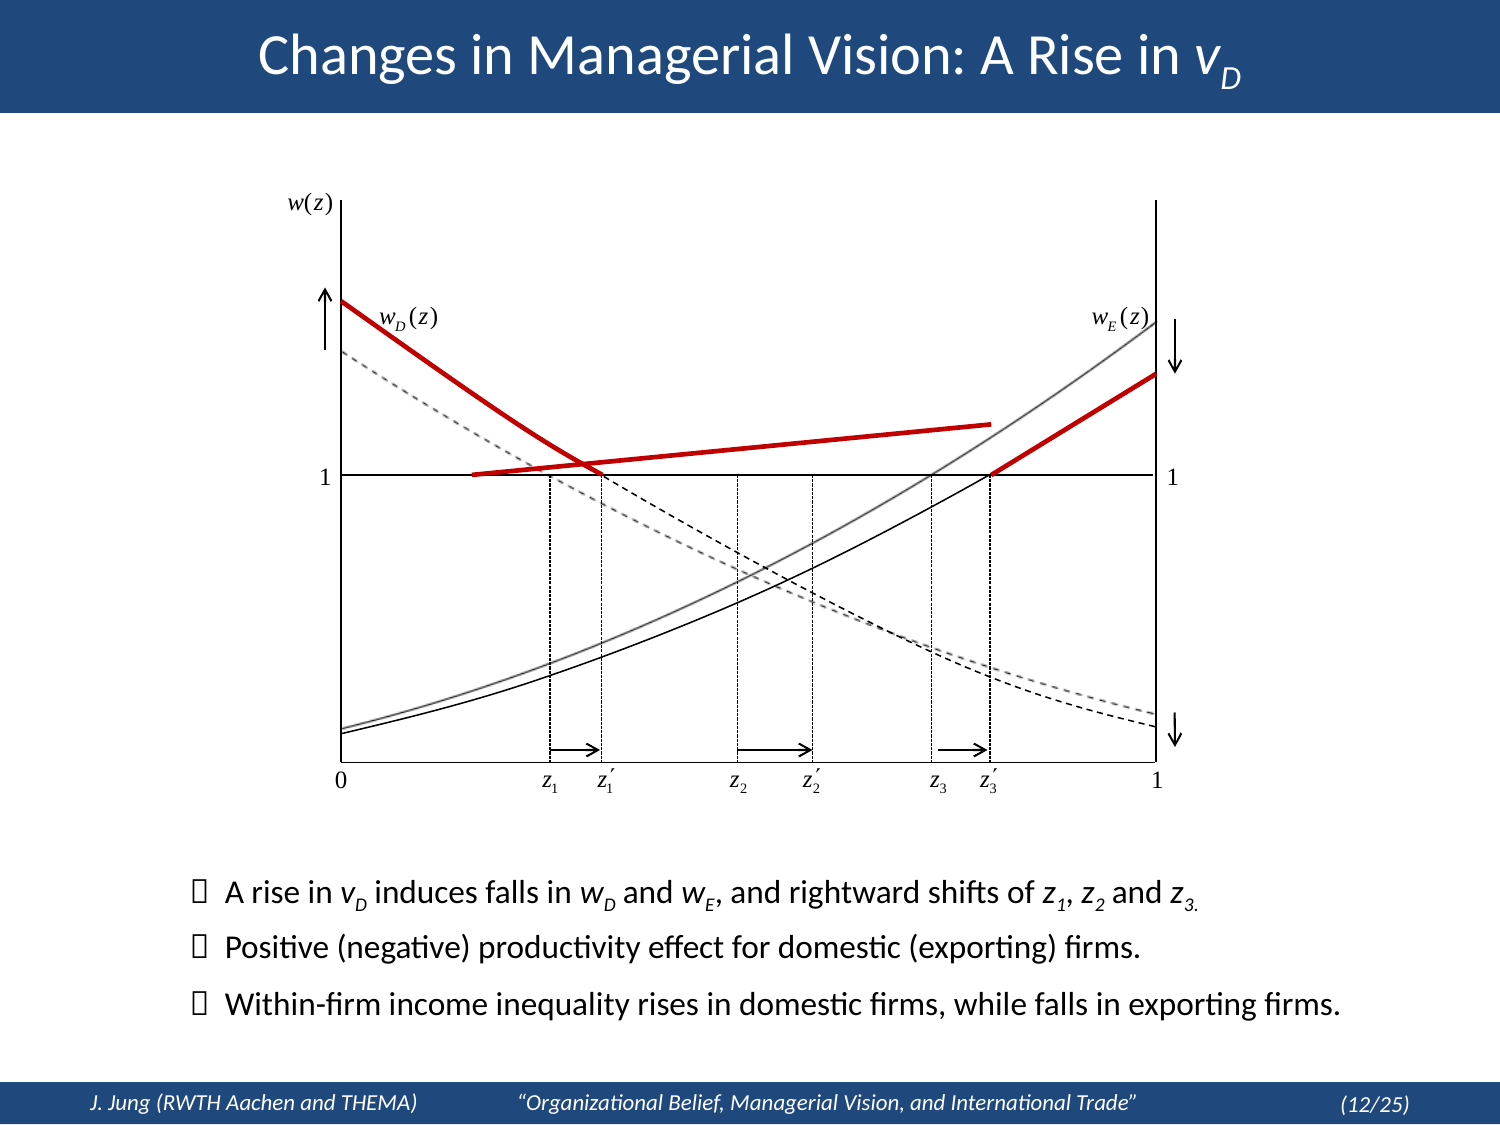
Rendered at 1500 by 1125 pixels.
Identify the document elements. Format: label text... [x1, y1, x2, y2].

slide_number (12/25) [1074, 1082, 1425, 1125]
text_box  Within-firm income inequality rises in domestic firms, while falls in exporting firms. [174, 974, 1438, 1030]
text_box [283, 187, 1181, 801]
title Changes in Managerial Vision: A Rise in vD [0, 0, 1500, 113]
text_box  A rise in vD induces falls in wD and wE, and rightward shifts of z1, z2 and z3. [174, 862, 1375, 917]
text_box  Positive (negative) productivity effect for domestic (exporting) firms. [174, 917, 1375, 973]
footer J. Jung (RWTH Aachen and THEMA) “Organizational Belief, Managerial Vision, and International Trade” [75, 1076, 1200, 1125]
